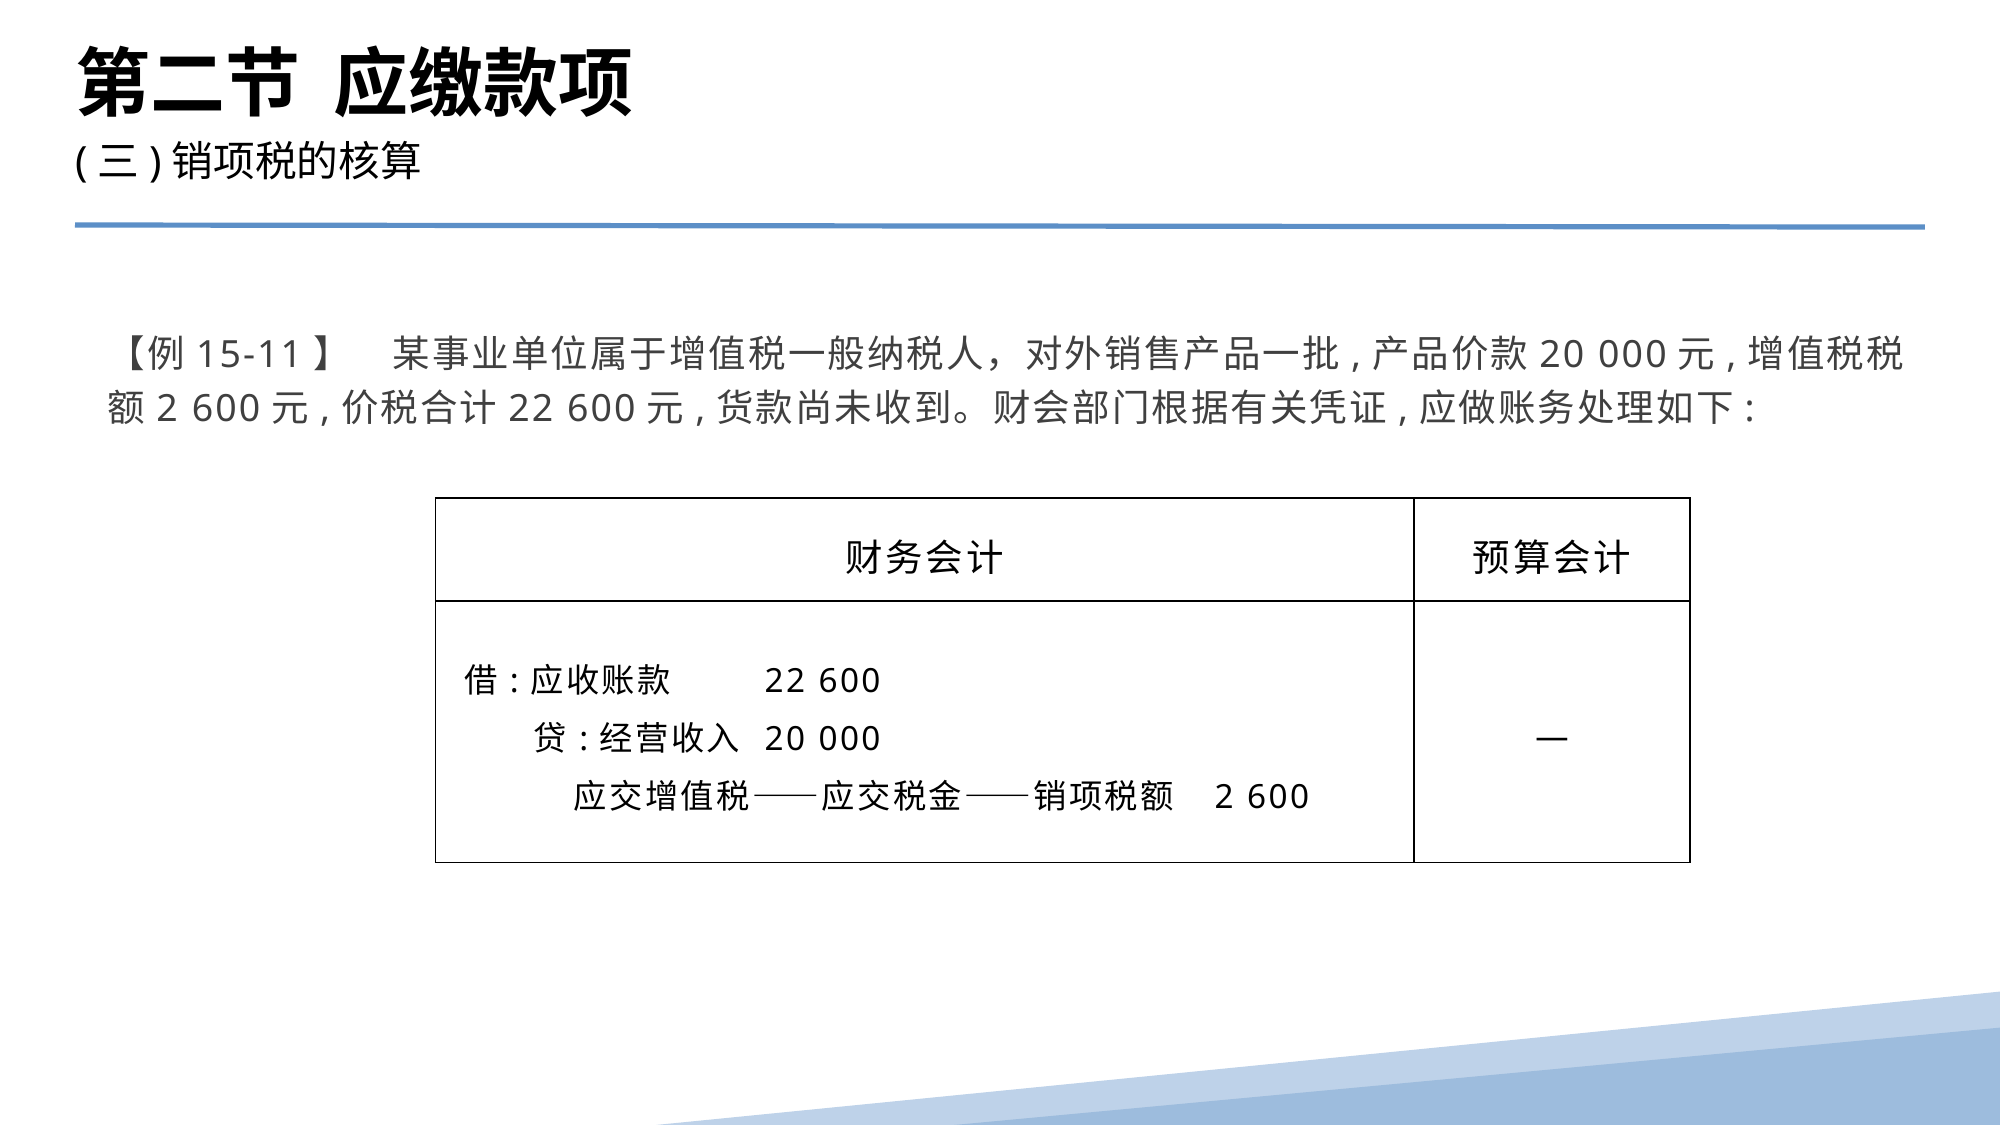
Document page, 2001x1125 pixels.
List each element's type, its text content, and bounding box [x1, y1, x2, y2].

text_box 第二节 应缴款项 [75, 24, 1925, 124]
table_header 预算会计 [1415, 499, 1689, 600]
text_box 【例15-11】 某事业单位属于增值税一般纳税人，对外销售产品一批,产品价款20 000元,增值税税额2 600元,价税合计22 600元,货款尚未收到。财会部门根据有关凭证,应做账务处理如下: [97, 251, 1925, 498]
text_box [656, 991, 2000, 1125]
text_box (三)销项税的核算 [75, 124, 1925, 200]
table_cell — [1415, 602, 1689, 862]
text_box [74, 224, 1925, 228]
table_cell 借:应收账款 22 600 贷:经营收入 20 000 应交增值税——应交税金——销项税额 2 600 [436, 602, 1413, 862]
table_header 财务会计 [436, 499, 1413, 600]
